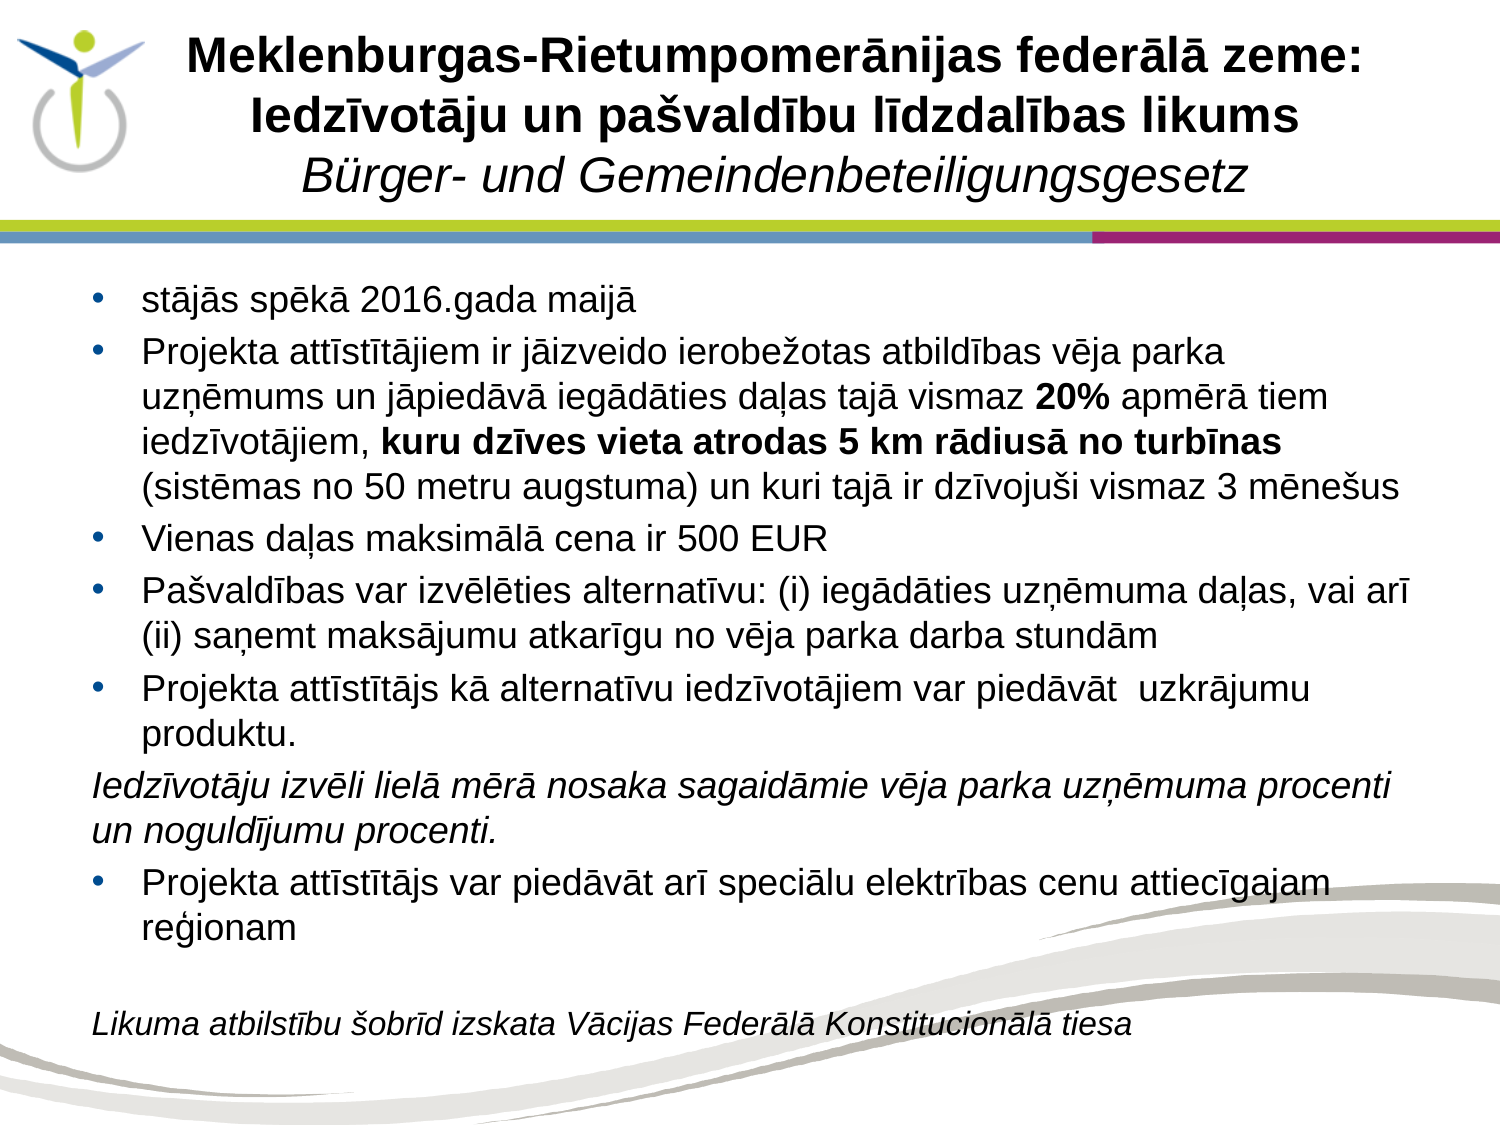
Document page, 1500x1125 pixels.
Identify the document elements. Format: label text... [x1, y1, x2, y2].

title Meklenburgas-Rietumpomerānijas federālā zeme: Iedzīvotāju un pašvaldību līdzdalības likums Bürger- und Gemeindenbeteiligungsgesetz [152, 19, 1400, 207]
picture [17, 30, 145, 173]
list stājās spēkā 2016.gada maijā Projekta attīstītājiem ir jāizveido ierobežotas atbildības vēja parka uzņēmums un jāpiedāvā iegādāties daļas tajā vismaz 20% apmērā tiem iedzīvotājiem, kuru dzīves vieta atrodas 5 km rādiusā no turbīnas (sistēmas no 50 metru augstuma) un kuri tajā ir dzīvojuši vismaz 3 mēnešus Vienas daļas maksimālā cena ir 500 EUR Pašvaldības var izvēlēties alternatīvu: (i) iegādāties uzņēmuma daļas, vai arī (ii) saņemt maksājumu atkarīgu no vēja parka darba stundām Projekta attīstītājs kā alternatīvu iedzīvotājiem var piedāvāt uzkrājumu produktu. Iedzīvotāju izvēli lielā mērā nosaka sagaidāmie vēja parka uzņēmuma procenti un noguldījumu procenti. Projekta attīstītājs var piedāvāt arī speciālu elektrības cenu attiecīgajam reģionam Likuma atbilstību šobrīd izskata Vācijas Federālā Konstitucionālā tiesa [76, 267, 1427, 1083]
